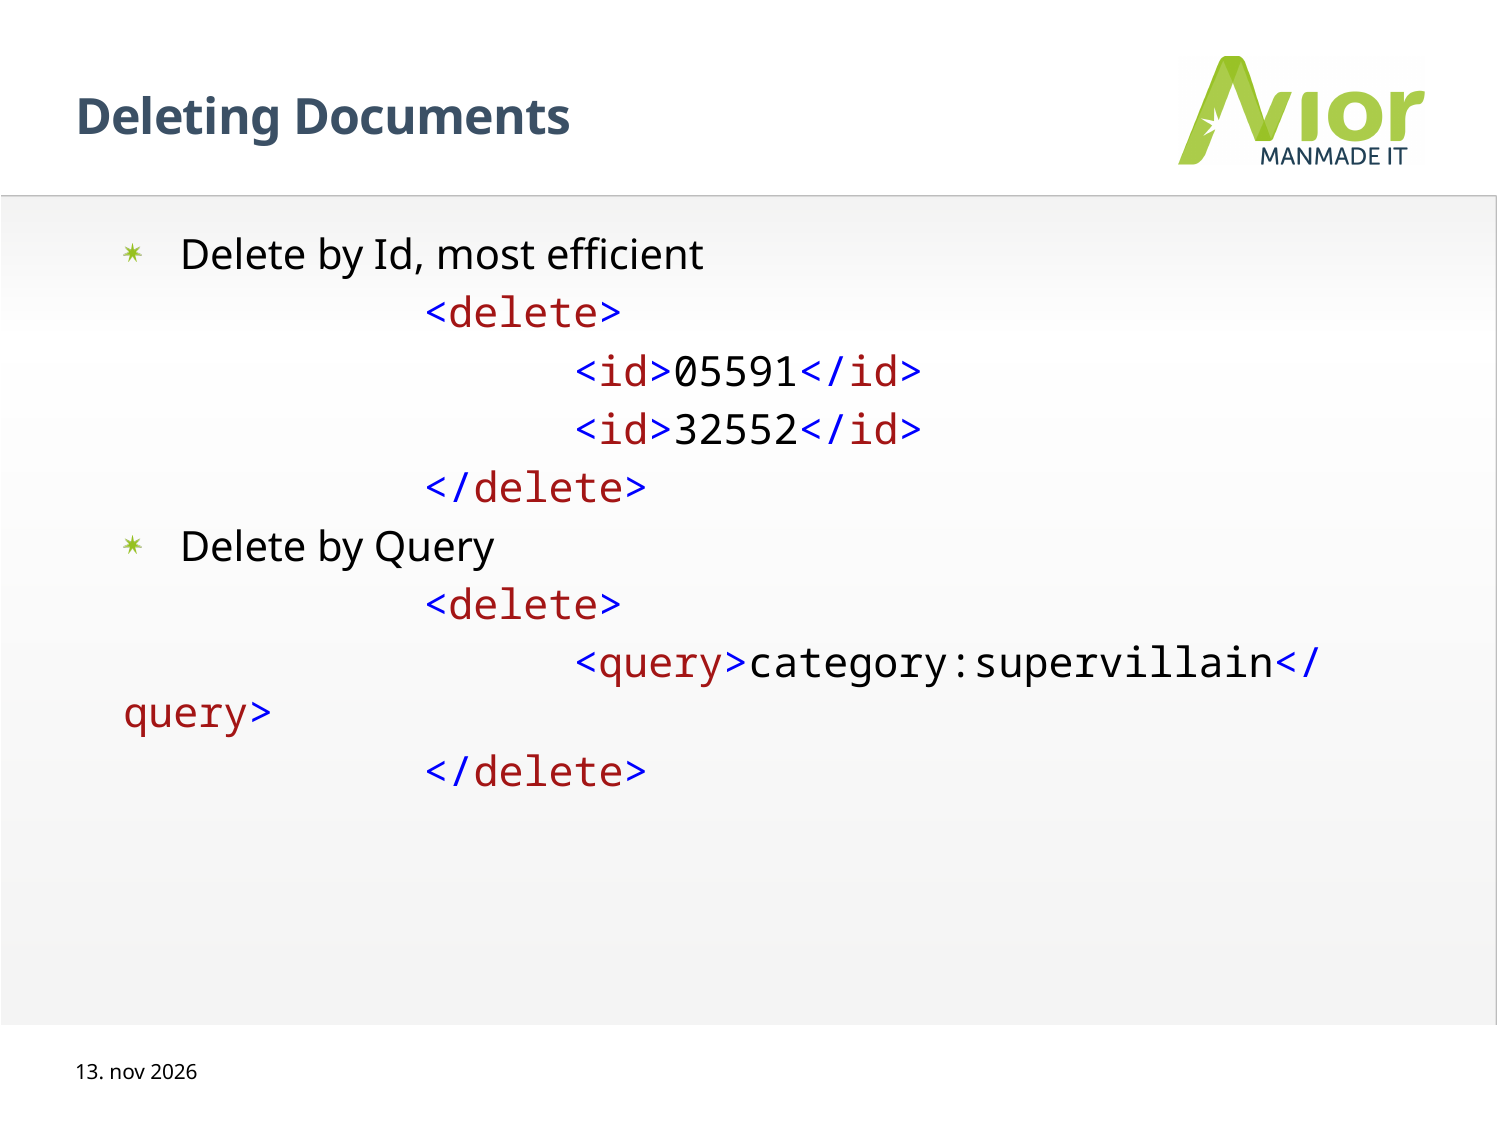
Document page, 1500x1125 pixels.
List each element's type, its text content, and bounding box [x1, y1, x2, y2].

picture [1178, 56, 1425, 165]
picture [1, 194, 1499, 1025]
slide_number maj 2012 [75, 1042, 355, 1103]
title Deleting Documents [75, 45, 1142, 184]
list Delete by Id, most efficient <delete> <id>05591</id> <id>32552</id> </delete> Delete by Query <delete> <query>category:supervillain</query> </delete> [123, 227, 1425, 996]
